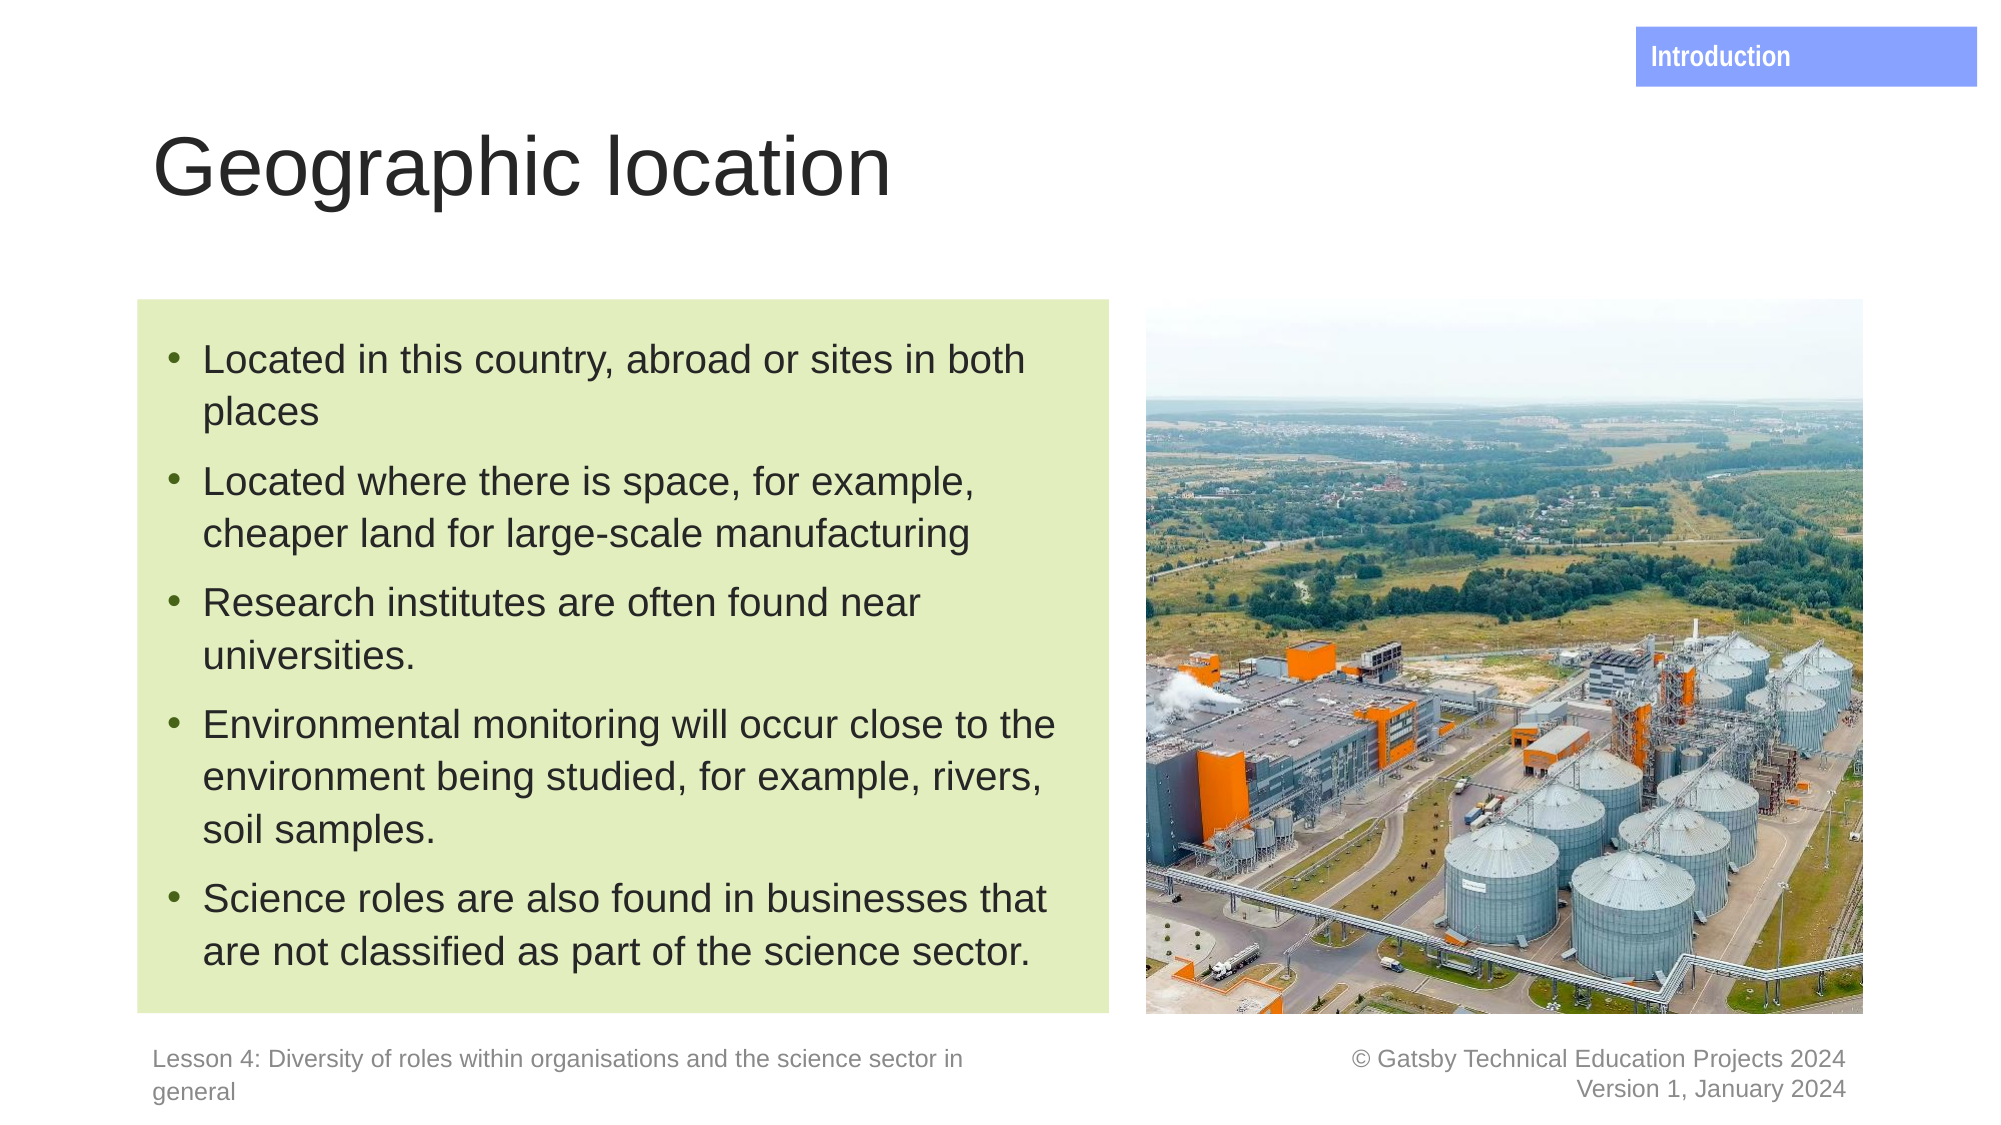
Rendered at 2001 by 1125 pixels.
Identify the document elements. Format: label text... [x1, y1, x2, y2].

picture [1146, 299, 1863, 1014]
title Geographic location [137, 59, 1863, 278]
list Introduction [1636, 26, 1978, 87]
list Lesson 4: Diversity of roles within organisations and the science sector in general [137, 1042, 1066, 1103]
list Located in this country, abroad or sites in both places Located where there is space, for example, cheaper land for large-scale manufacturing Research institutes are often found near universities. Environmental monitoring will occur close to the environment being studied, for example, rivers, soil samples. Science roles are also found in businesses that are not classified as part of the science sector. [137, 299, 1109, 1014]
